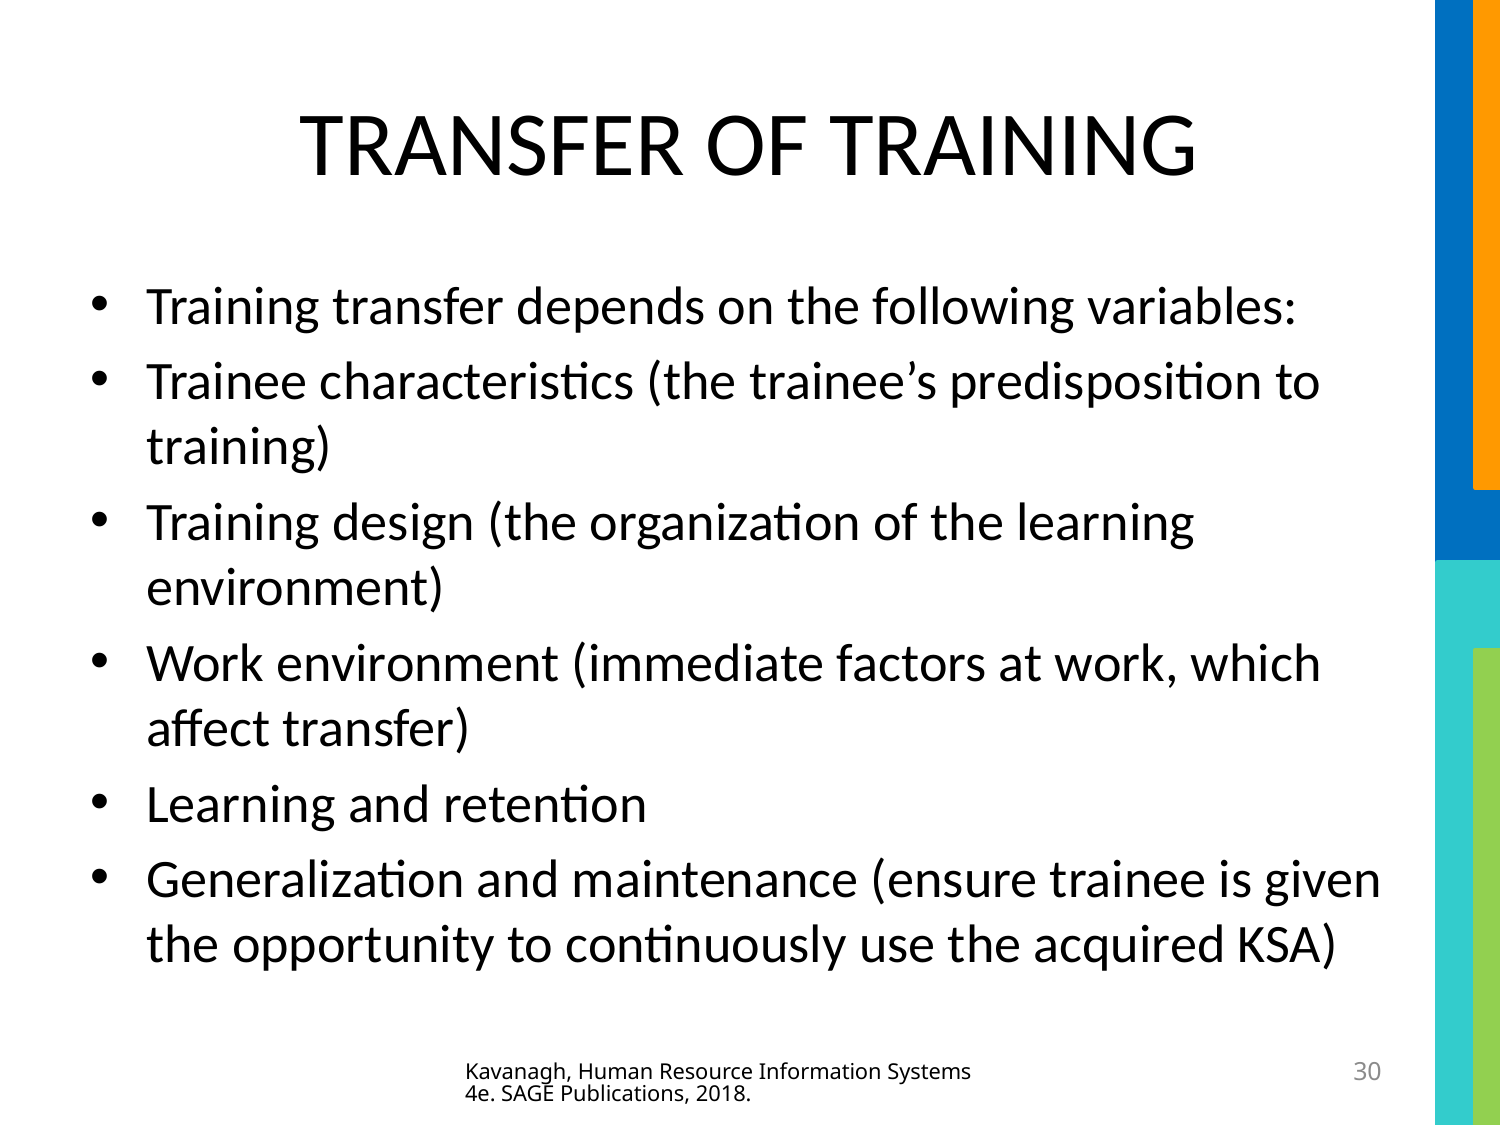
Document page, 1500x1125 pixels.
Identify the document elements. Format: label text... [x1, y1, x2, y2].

title TRANSFER OF TRAINING [75, 45, 1425, 233]
list Training transfer depends on the following variables: Trainee characteristics (the trainee’s predisposition to training) Training design (the organization of the learning environment) Work environment (immediate factors at work, which affect transfer) Learning and retention Generalization and maintenance (ensure trainee is given the opportunity to continuously use the acquired KSA) [75, 262, 1425, 1005]
slide_number 30 [1059, 1042, 1397, 1103]
footer Kavanagh, Human Resource Information Systems 4e. SAGE Publications, 2018. [450, 1042, 1004, 1103]
